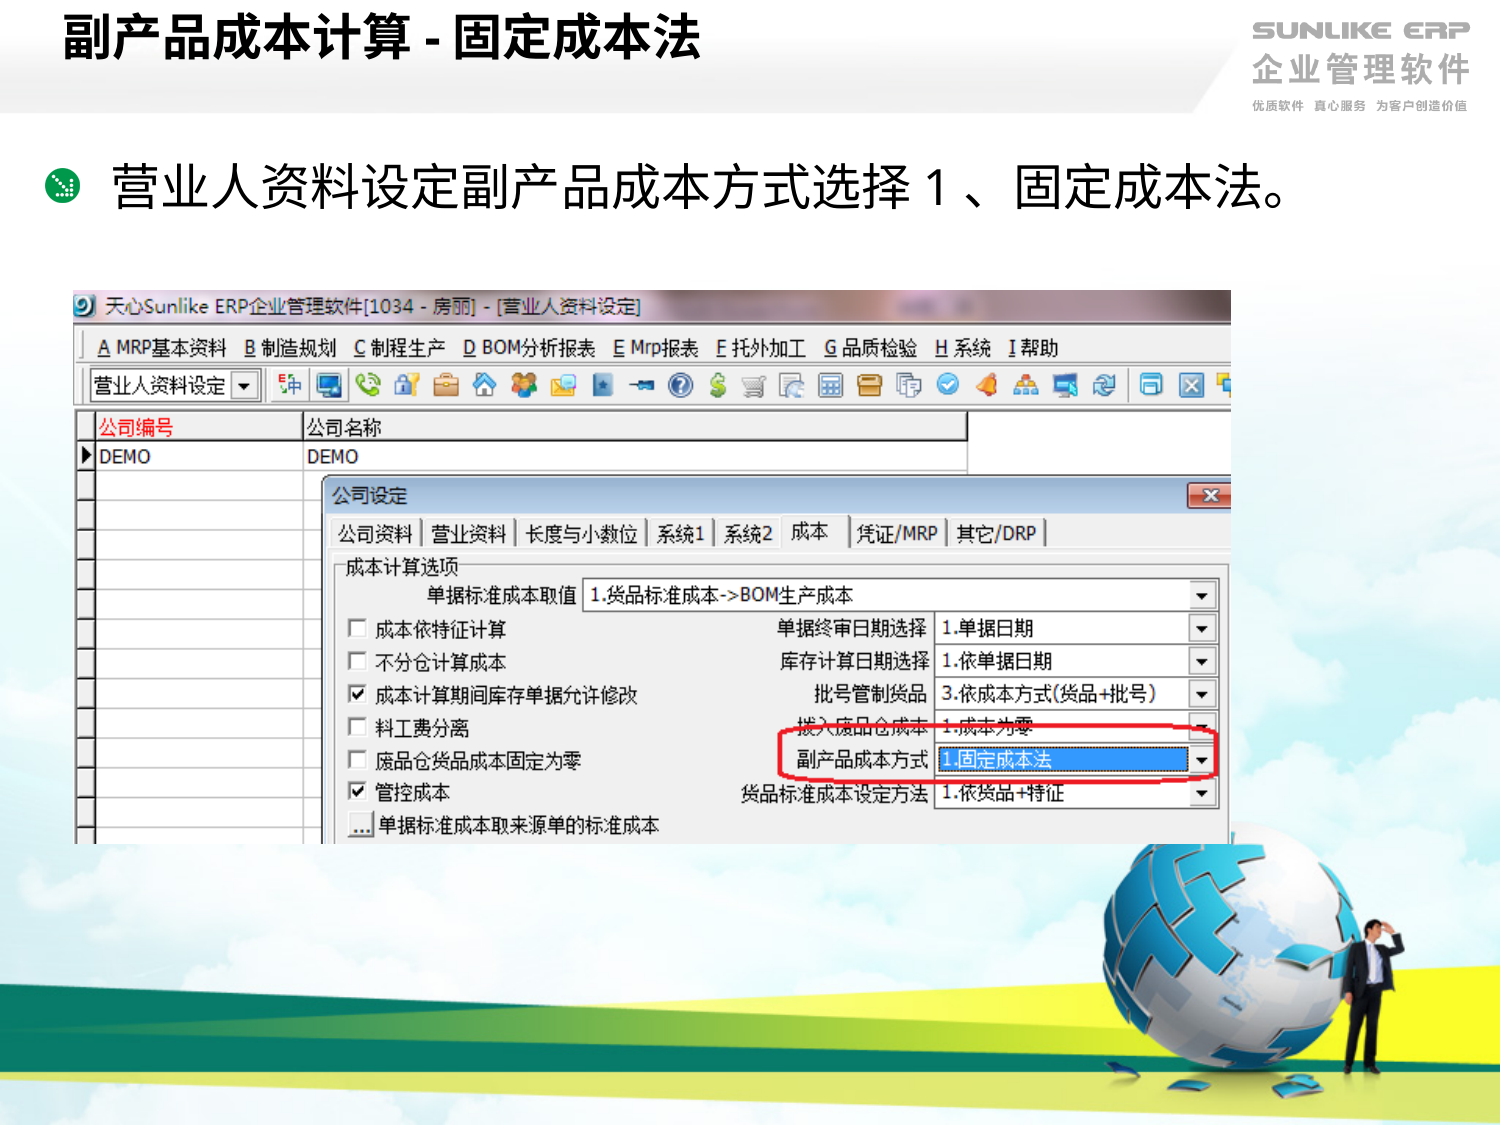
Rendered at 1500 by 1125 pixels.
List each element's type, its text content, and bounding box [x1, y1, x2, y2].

title 副产品成本计算-固定成本法 [62, 12, 855, 122]
picture [0, 0, 1500, 1125]
list 营业人资料设定副产品成本方式选择1、固定成本法。 [45, 162, 1422, 635]
